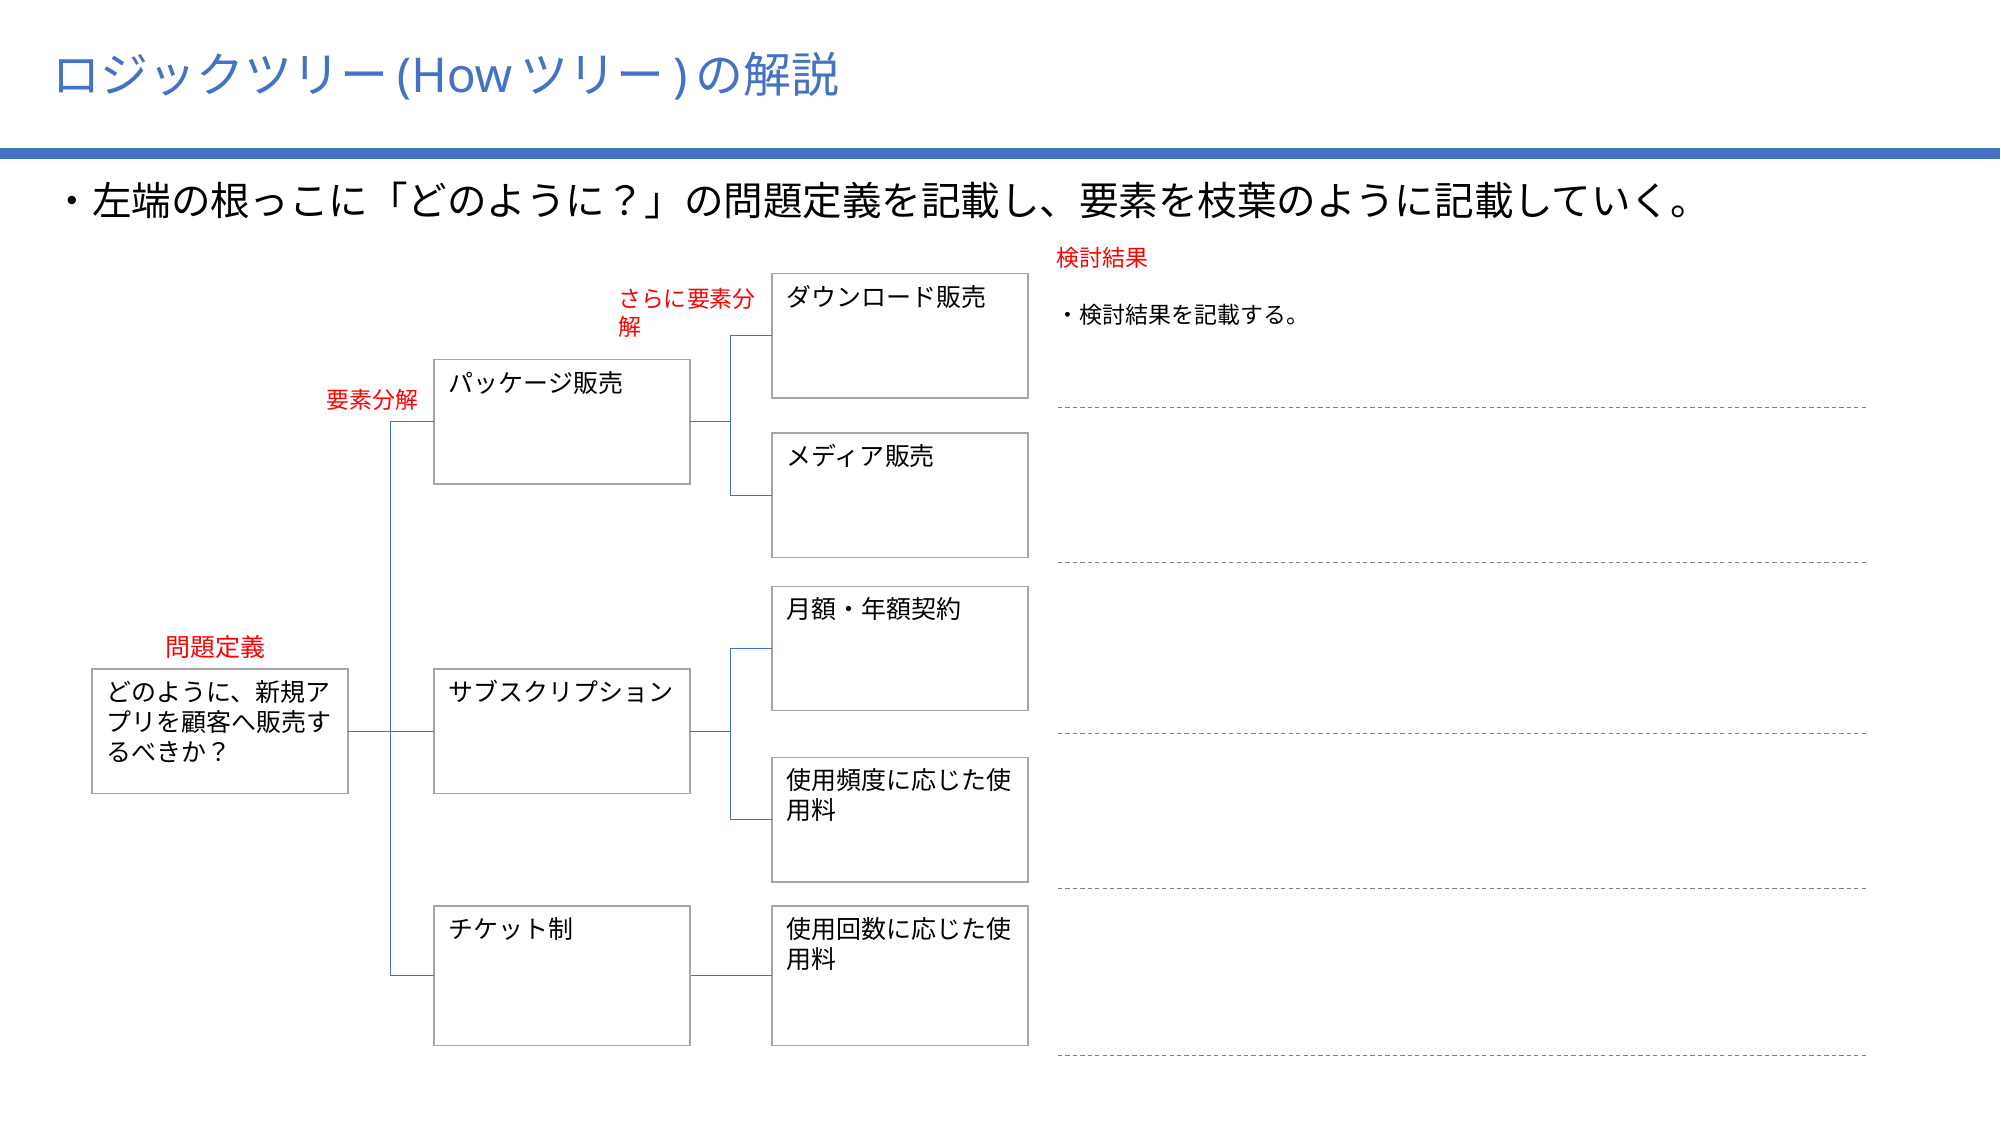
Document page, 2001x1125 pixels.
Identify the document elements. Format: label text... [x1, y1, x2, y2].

text_box ロジックツリー(Howツリー)の解説 [37, 43, 900, 143]
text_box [347, 421, 434, 731]
text_box ・左端の根っこに「どのように？」の問題定義を記載し、要素を枝葉のように記載していく。 [37, 173, 1693, 273]
text_box 検討結果 [1041, 236, 1182, 279]
text_box 要素分解 [311, 377, 440, 420]
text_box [689, 731, 773, 820]
text_box さらに要素分解 [603, 277, 780, 348]
text_box 月額・年額契約 [771, 585, 1029, 712]
text_box どのように、新規アプリを顧客へ販売するべきか？ [91, 668, 347, 794]
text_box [689, 335, 773, 421]
text_box 使用頻度に応じた使用料 [771, 756, 1029, 883]
text_box 問題定義 [150, 623, 289, 669]
text_box ダウンロード販売 [771, 273, 1029, 399]
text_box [689, 421, 773, 496]
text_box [689, 648, 773, 731]
text_box サブスクリプション [434, 668, 689, 794]
text_box メディア販売 [771, 432, 1029, 558]
text_box チケット制 [433, 905, 691, 1046]
text_box 使用回数に応じた使用料 [771, 905, 1029, 1046]
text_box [347, 731, 434, 976]
text_box パッケージ販売 [433, 359, 689, 485]
text_box ・検討結果を記載する。 [1041, 293, 1886, 336]
